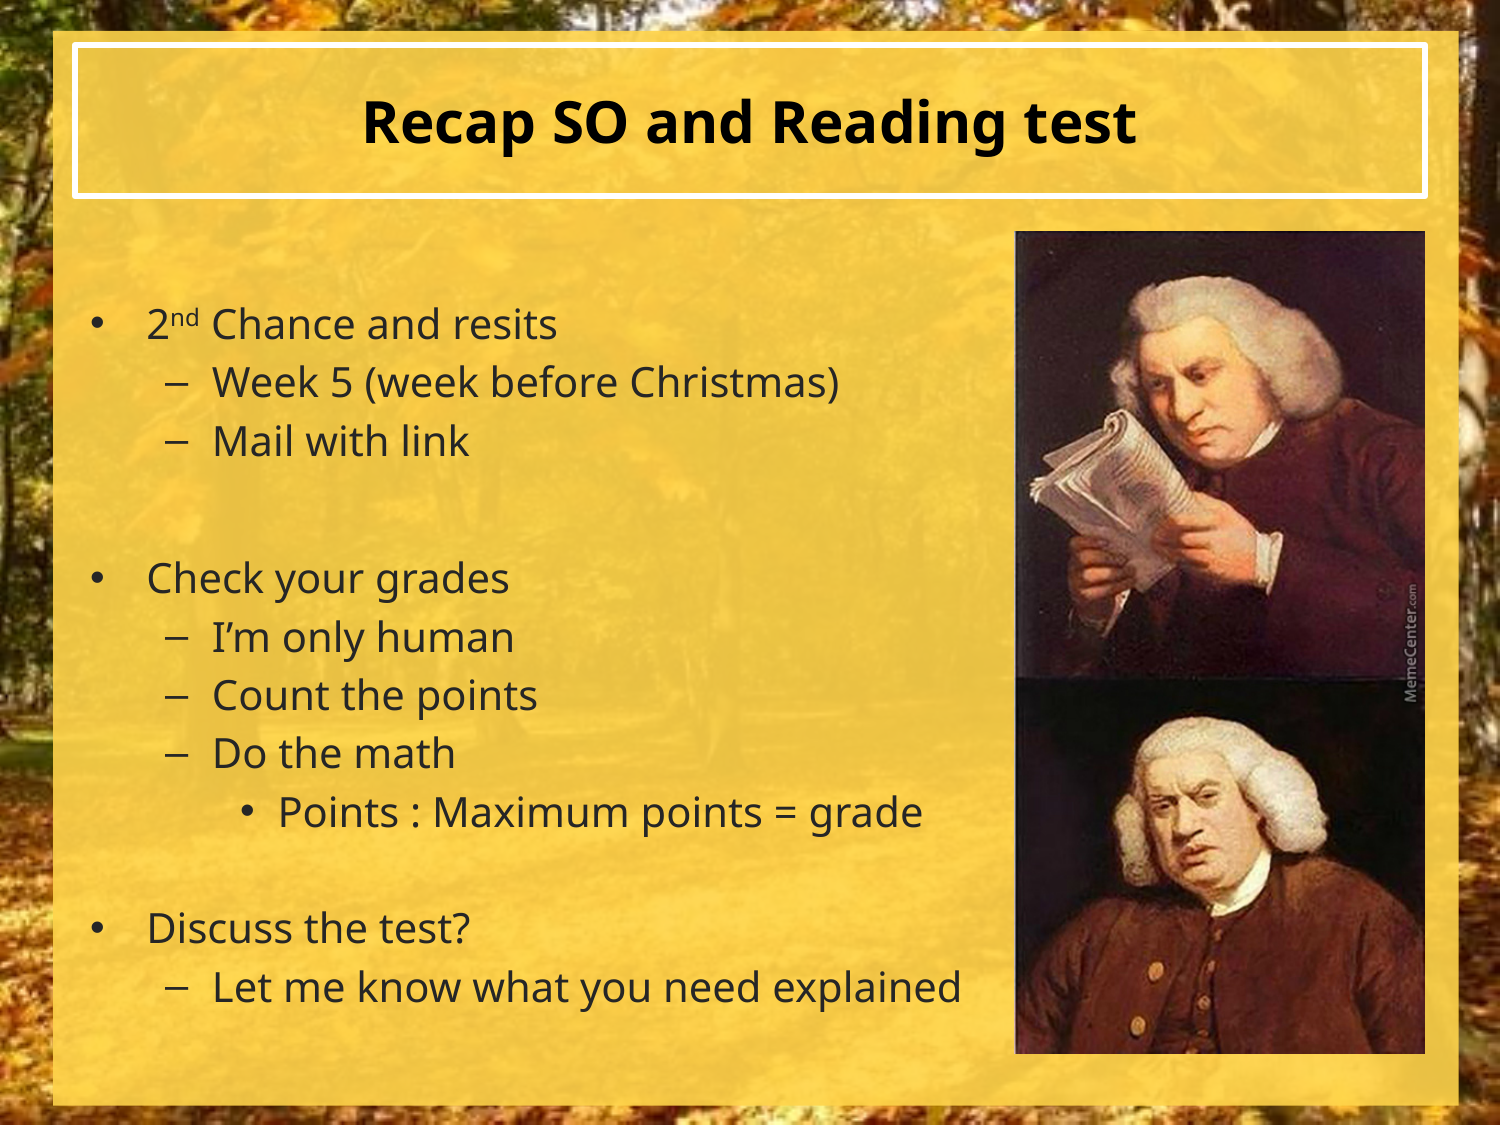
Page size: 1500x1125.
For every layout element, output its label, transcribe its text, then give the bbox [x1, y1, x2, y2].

picture [0, 0, 1500, 1125]
title Recap SO and Reading test [72, 42, 1428, 199]
list 2nd Chance and resits Week 5 (week before Christmas) Mail with link Check your grades I’m only human Count the points Do the math Points : Maximum points = grade Discuss the test? Let me know what you need explained [75, 231, 1425, 1071]
